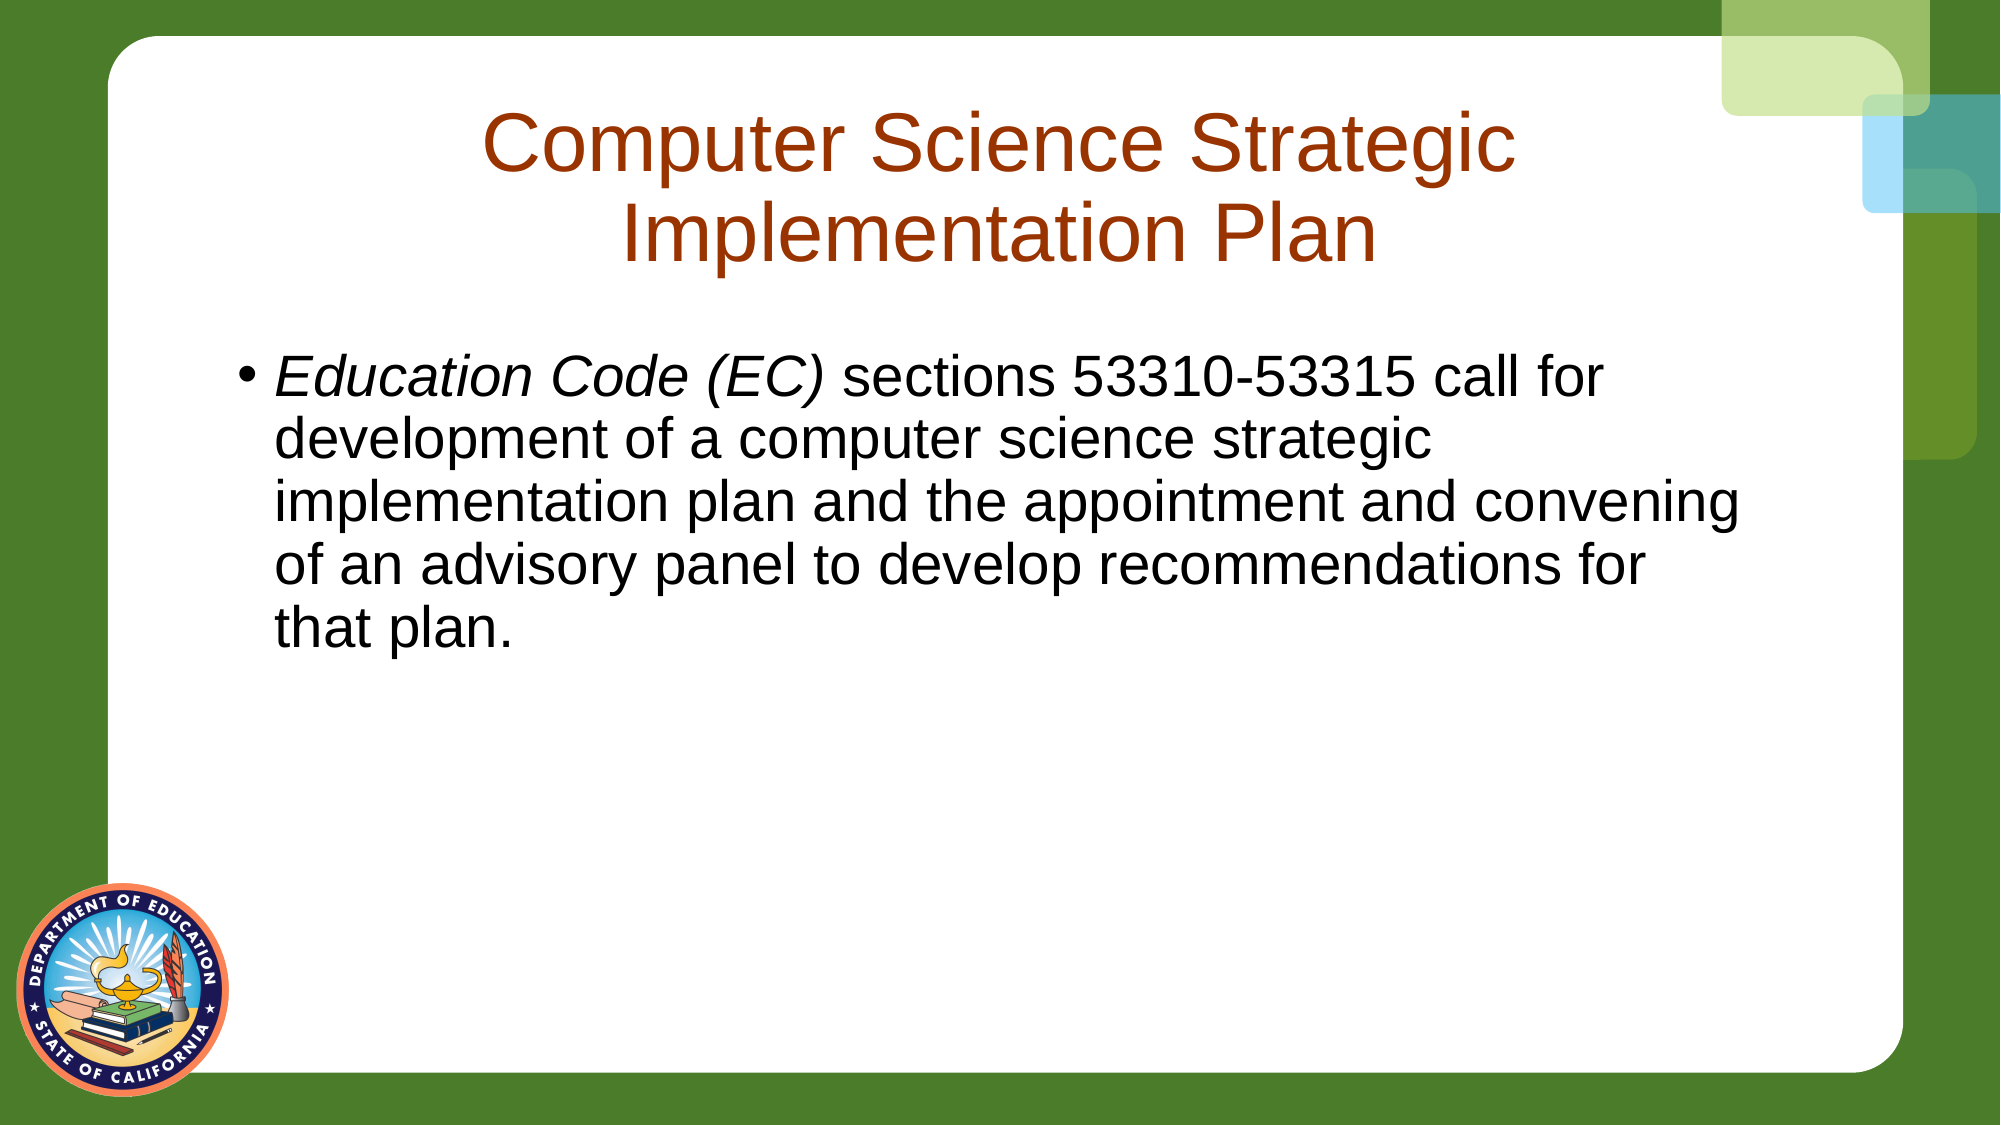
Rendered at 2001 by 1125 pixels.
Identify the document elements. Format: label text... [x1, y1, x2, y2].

list Education Code (EC) sections 53310-53315 call for development of a computer science strategic implementation plan and the appointment and convening of an advisory panel to develop recommendations for that plan. [222, 338, 1778, 1014]
picture [16, 883, 229, 1097]
title Computer Science Strategic Implementation Plan [222, 59, 1778, 320]
